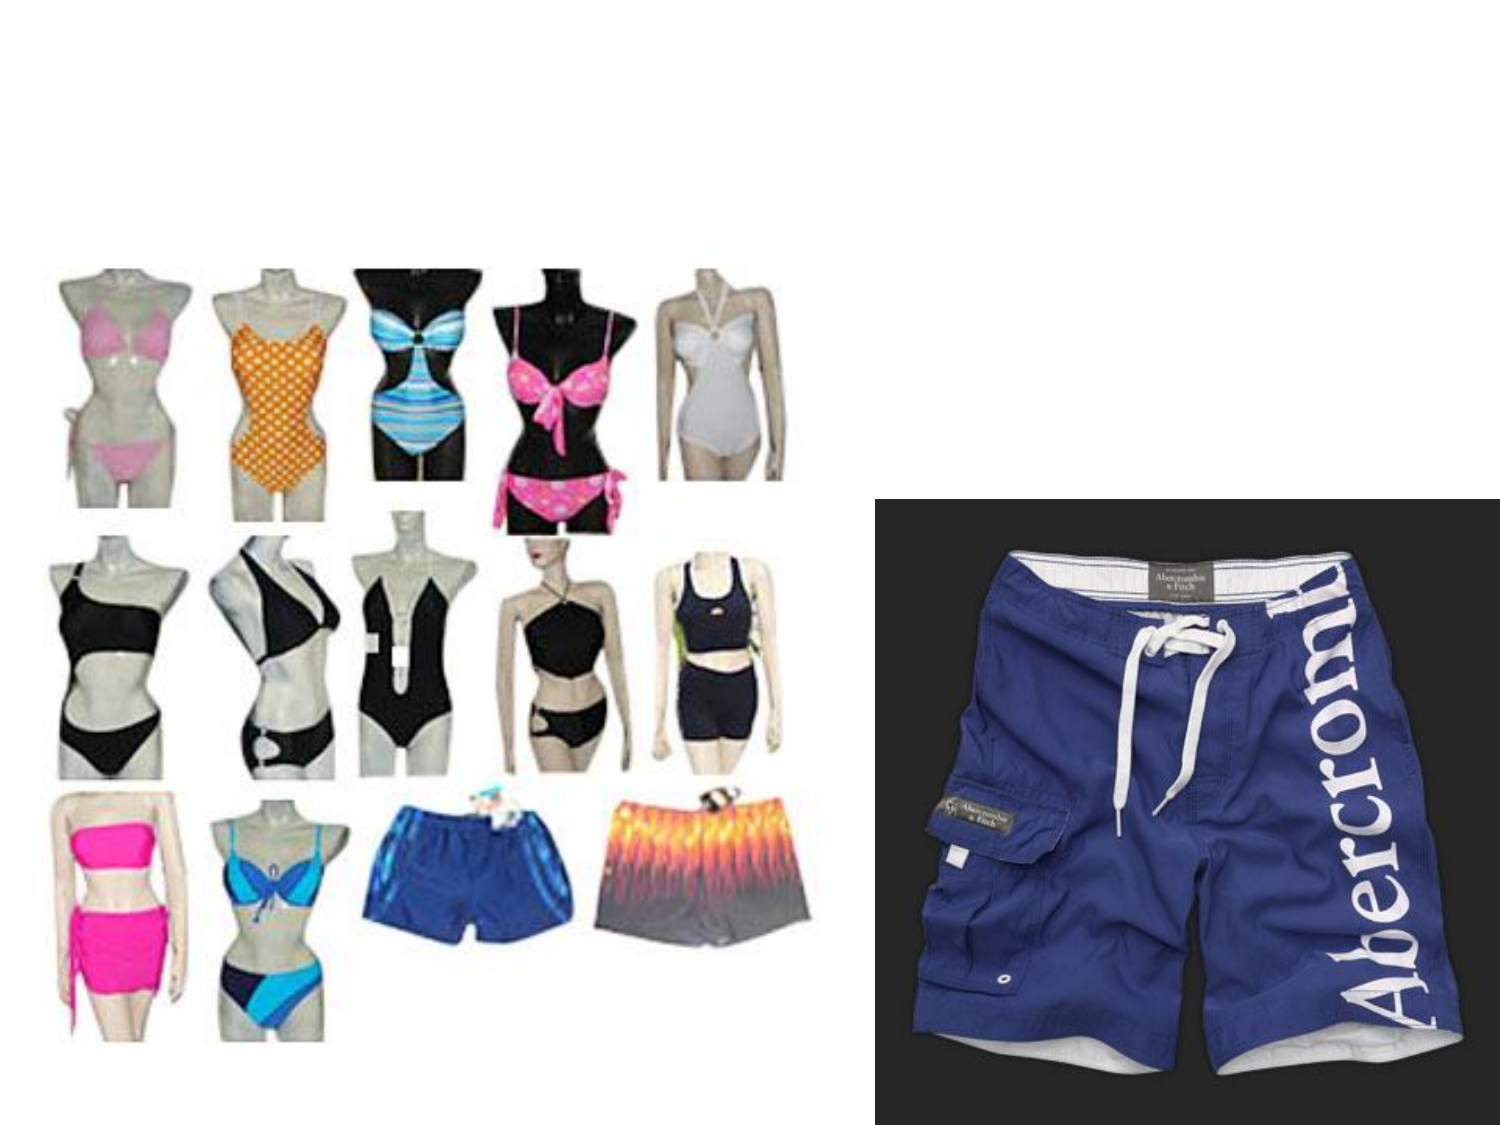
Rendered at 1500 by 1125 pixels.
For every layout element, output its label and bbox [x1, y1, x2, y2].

picture [874, 499, 1500, 1125]
picture [24, 249, 838, 1063]
